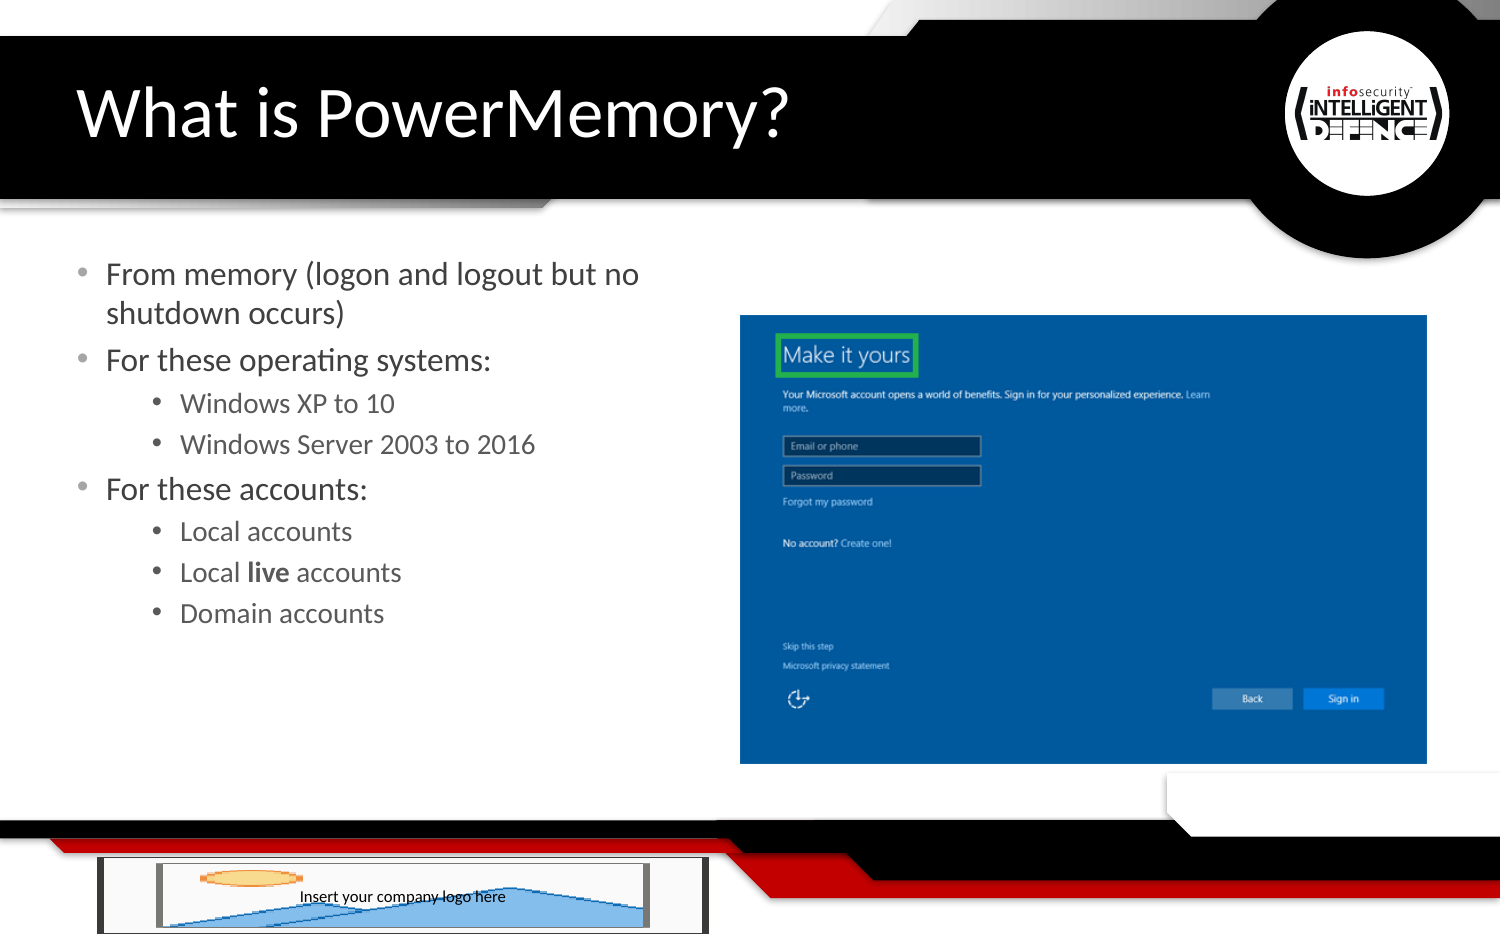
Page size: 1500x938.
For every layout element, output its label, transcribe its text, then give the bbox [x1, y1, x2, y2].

picture [740, 314, 1427, 765]
list From memory (logon and logout but no shutdown occurs) For these operating systems: Windows XP to 10 Windows Server 2003 to 2016 For these accounts: Local accounts Local live accounts Domain accounts [76, 244, 1294, 776]
title What is PowerMemory? [76, 38, 1199, 195]
picture [74, 853, 732, 938]
